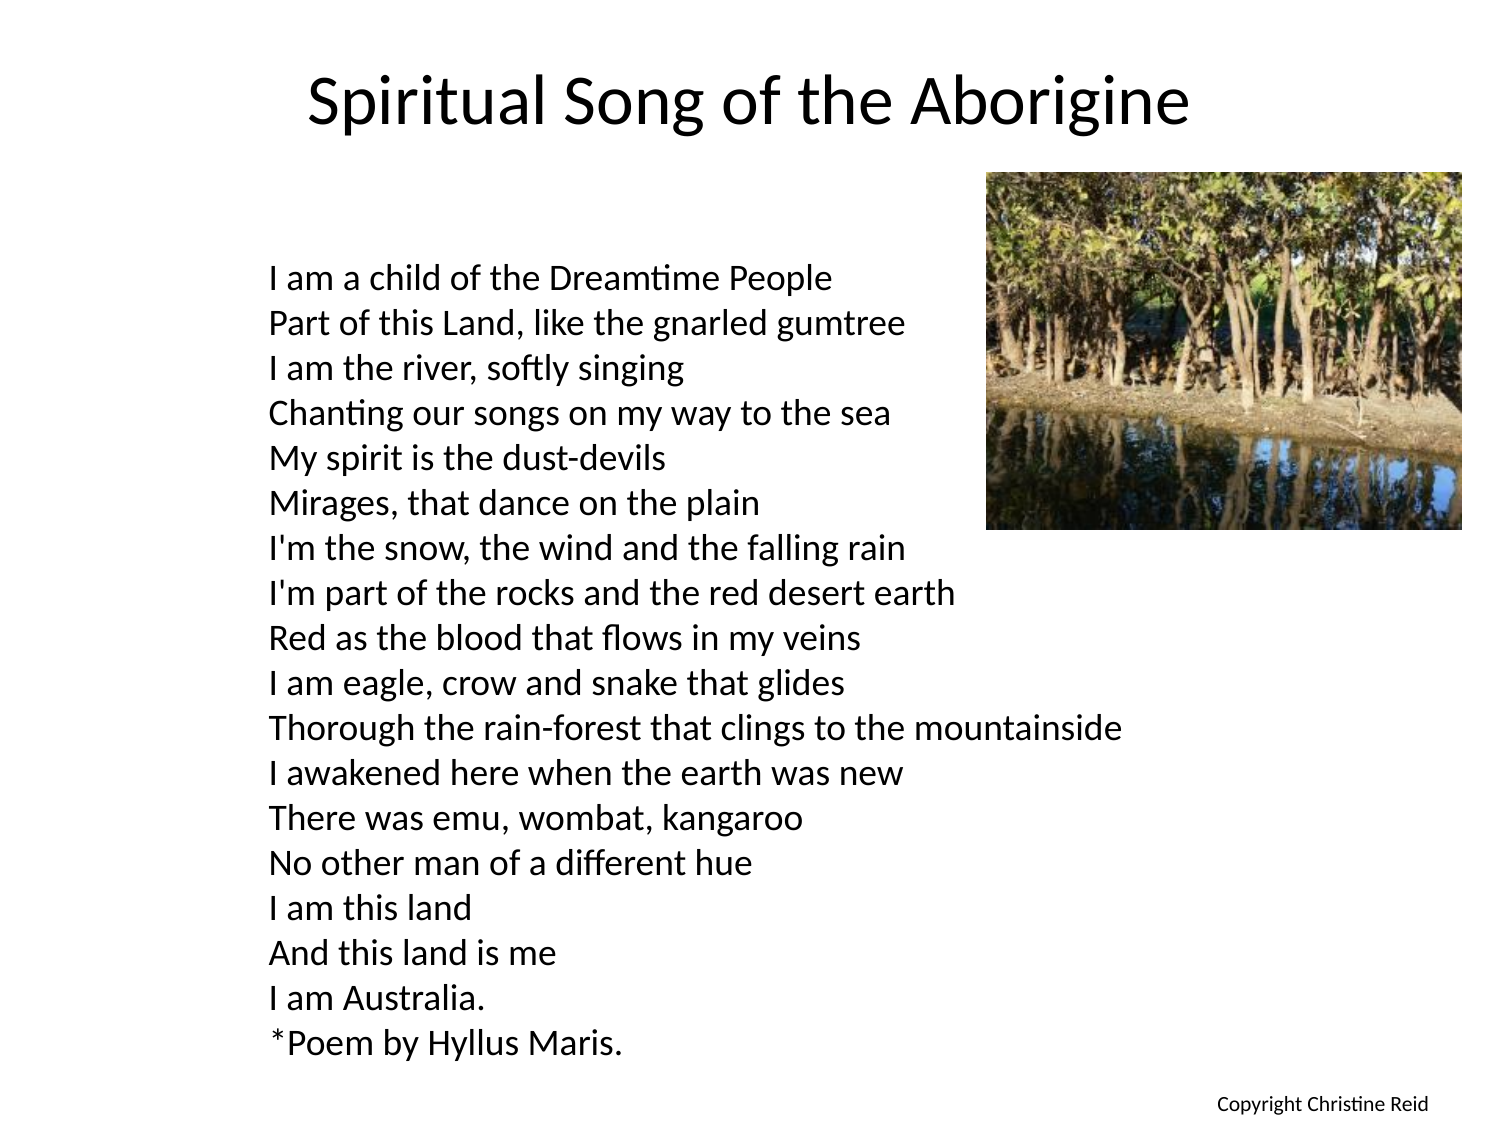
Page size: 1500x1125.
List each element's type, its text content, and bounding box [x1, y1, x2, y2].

text_box Copyright Christine Reid [1202, 1056, 1445, 1123]
title Spiritual Song of the Aborigine [75, 45, 1425, 233]
picture [985, 172, 1462, 530]
text_box I am a child of the Dreamtime People Part of this Land, like the gnarled gumtree I am the river, softly singing Chanting our songs on my way to the sea My spirit is the dust-devils Mirages, that dance on the plain I'm the snow, the wind and the falling rain I'm part of the rocks and the red desert earth Red as the blood that flows in my veins I am eagle, crow and snake that glides Thorough the rain-forest that clings to the mountainside I awakened here when the earth was new There was emu, wombat, kangaroo No other man of a different hue I am this land And this land is me I am Australia. *Poem by Hyllus Maris. [253, 201, 1152, 1071]
